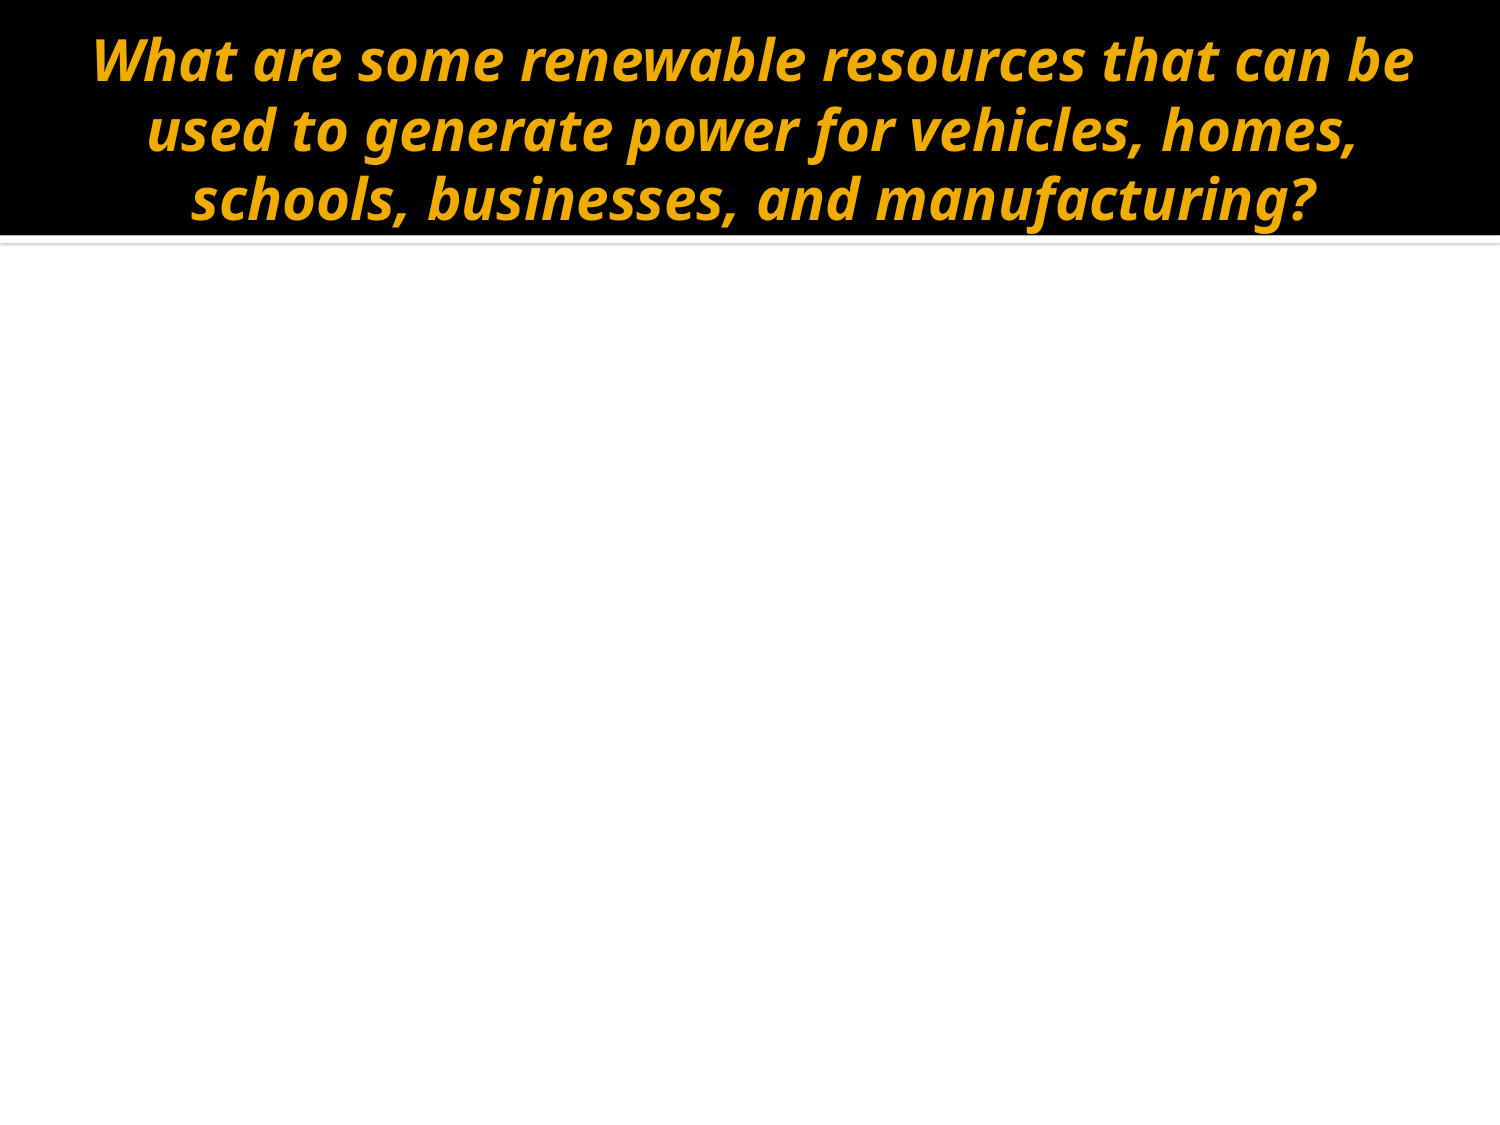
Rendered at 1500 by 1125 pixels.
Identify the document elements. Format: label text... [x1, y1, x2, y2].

title What are some renewable resources that can be used to generate power for vehicles, homes, schools, businesses, and manufacturing? [75, 24, 1425, 231]
